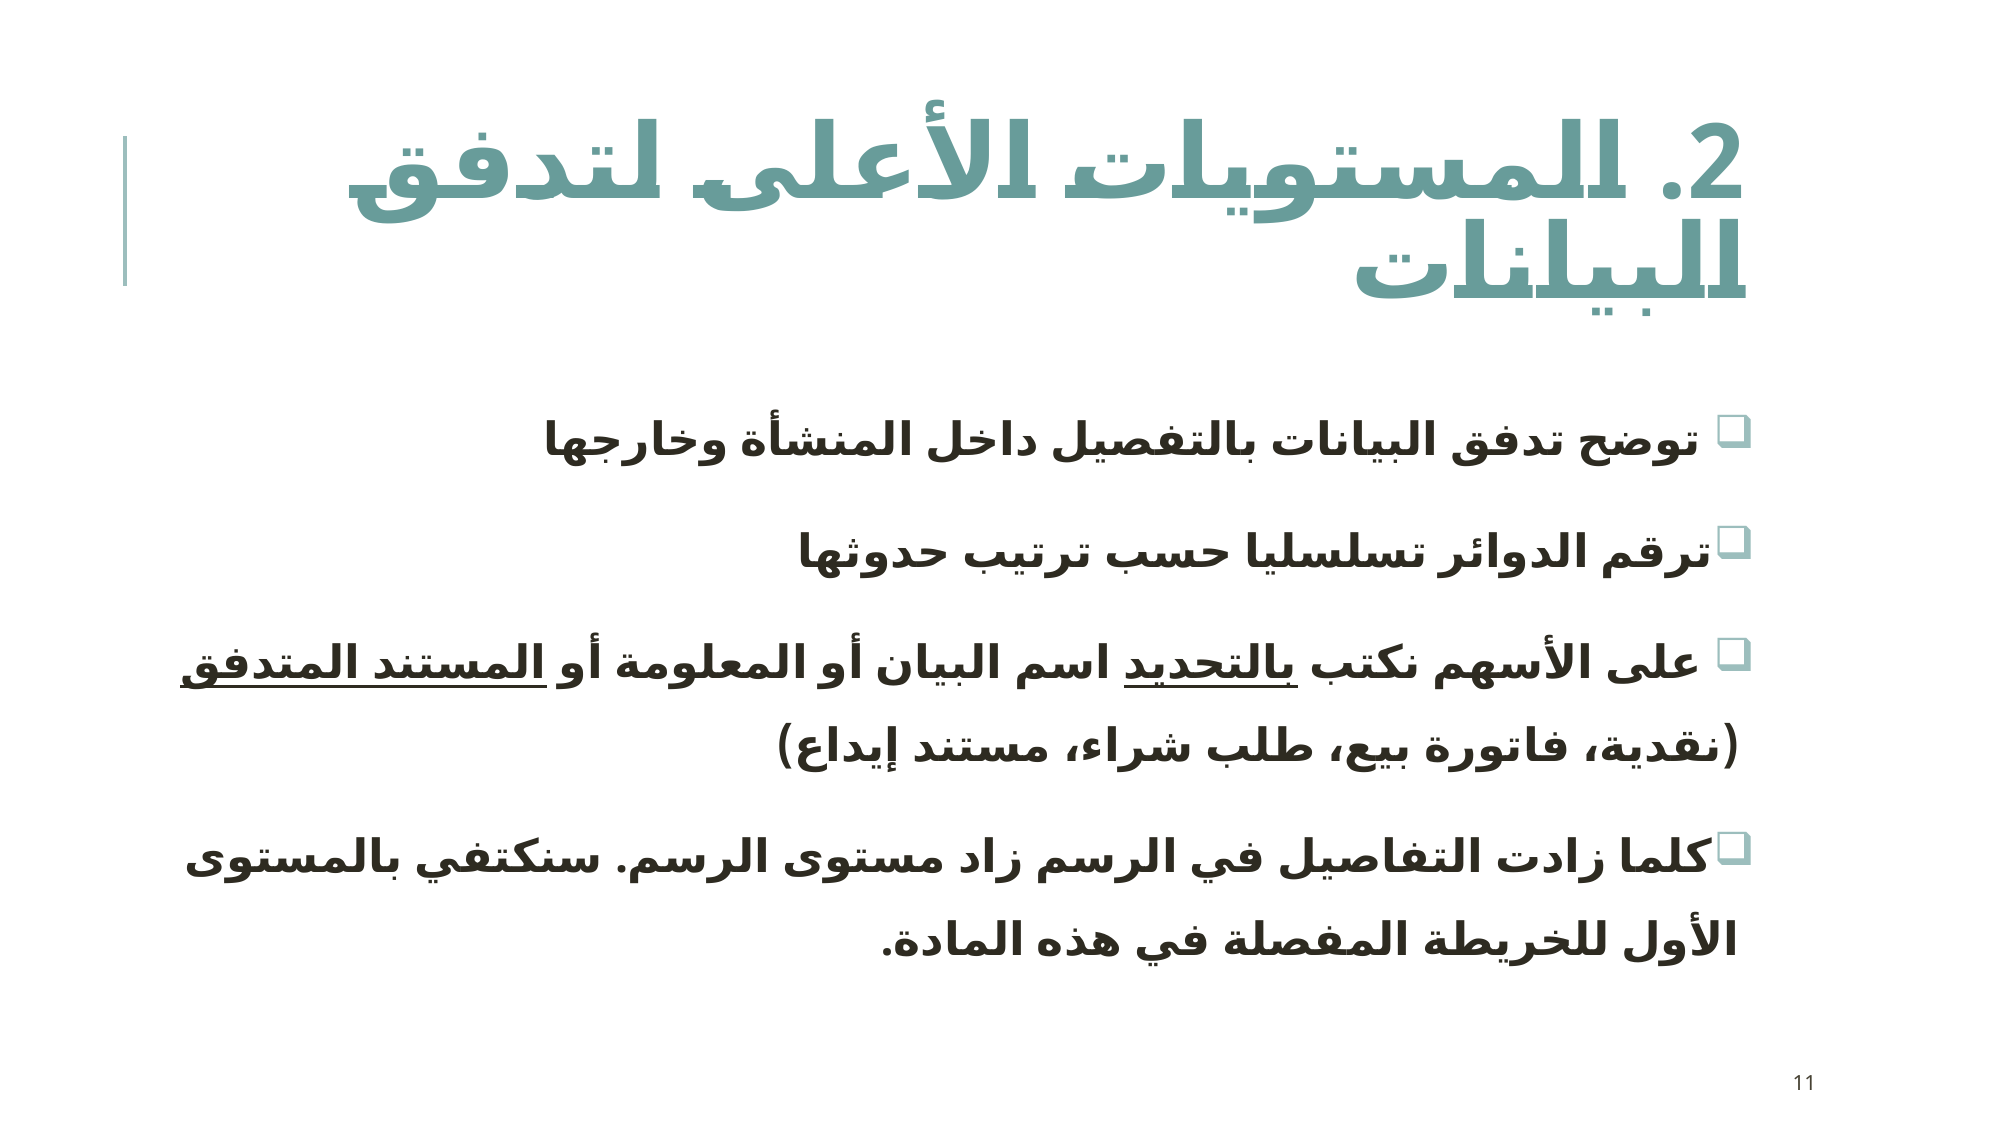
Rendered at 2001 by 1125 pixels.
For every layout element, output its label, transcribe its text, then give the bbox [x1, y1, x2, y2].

title 2. المستويات الأعلى لتدفق البيانات [168, 96, 1763, 342]
list توضح تدفق البيانات بالتفصيل داخل المنشأة وخارجها ترقم الدوائر تسلسليا حسب ترتيب حدوثها على الأسهم نكتب بالتحديد اسم البيان أو المعلومة أو المستند المتدفق (نقدية، فاتورة بيع، طلب شراء، مستند إيداع) كلما زادت التفاصيل في الرسم زاد مستوى الرسم. سنكتفي بالمستوى الأول للخريطة المفصلة في هذه المادة. [168, 375, 1763, 1107]
slide_number 11 [1777, 1061, 1938, 1107]
